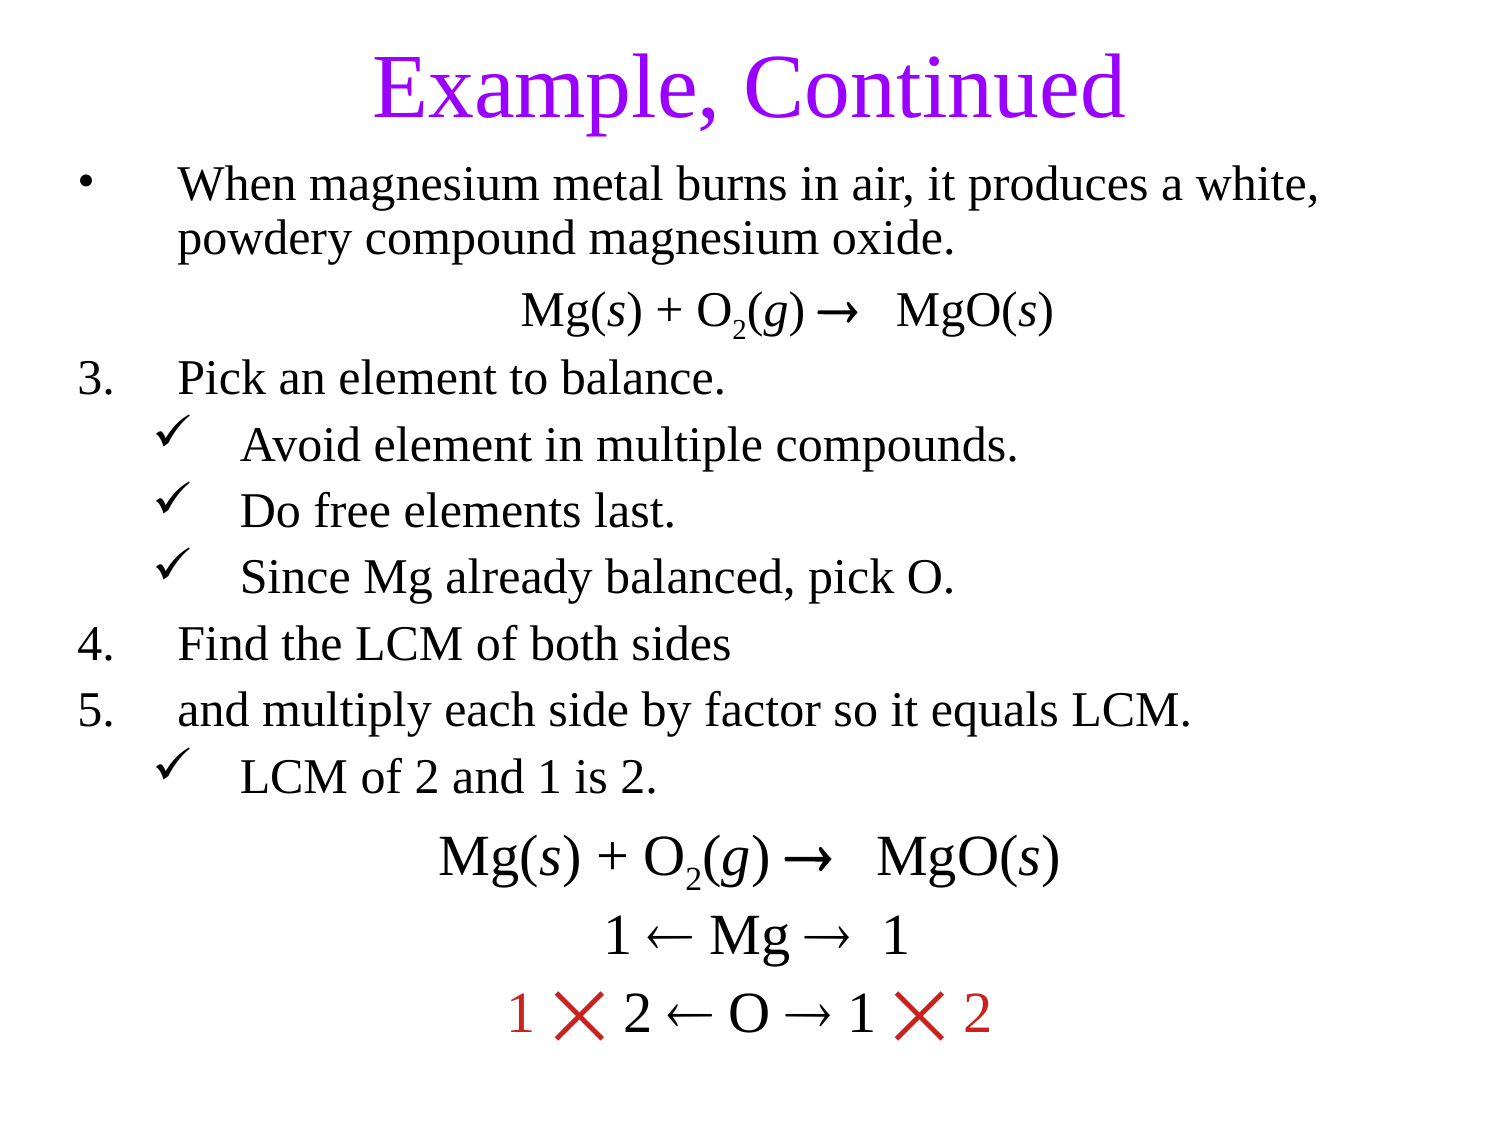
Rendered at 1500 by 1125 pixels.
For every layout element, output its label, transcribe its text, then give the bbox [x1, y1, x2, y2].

text_box Example, Continued [112, 12, 1388, 149]
text_box When magnesium metal burns in air, it produces a white, powdery compound magnesium oxide. Mg(s) + O2(g)  MgO(s) Pick an element to balance. Avoid element in multiple compounds. Do free elements last. Since Mg already balanced, pick O. Find the LCM of both sides and multiply each side by factor so it equals LCM. LCM of 2 and 1 is 2. Mg(s) + O2(g)  MgO(s) 1  Mg 1 1 ⨉ 2  O  1 ⨉ 2 [62, 149, 1438, 1075]
